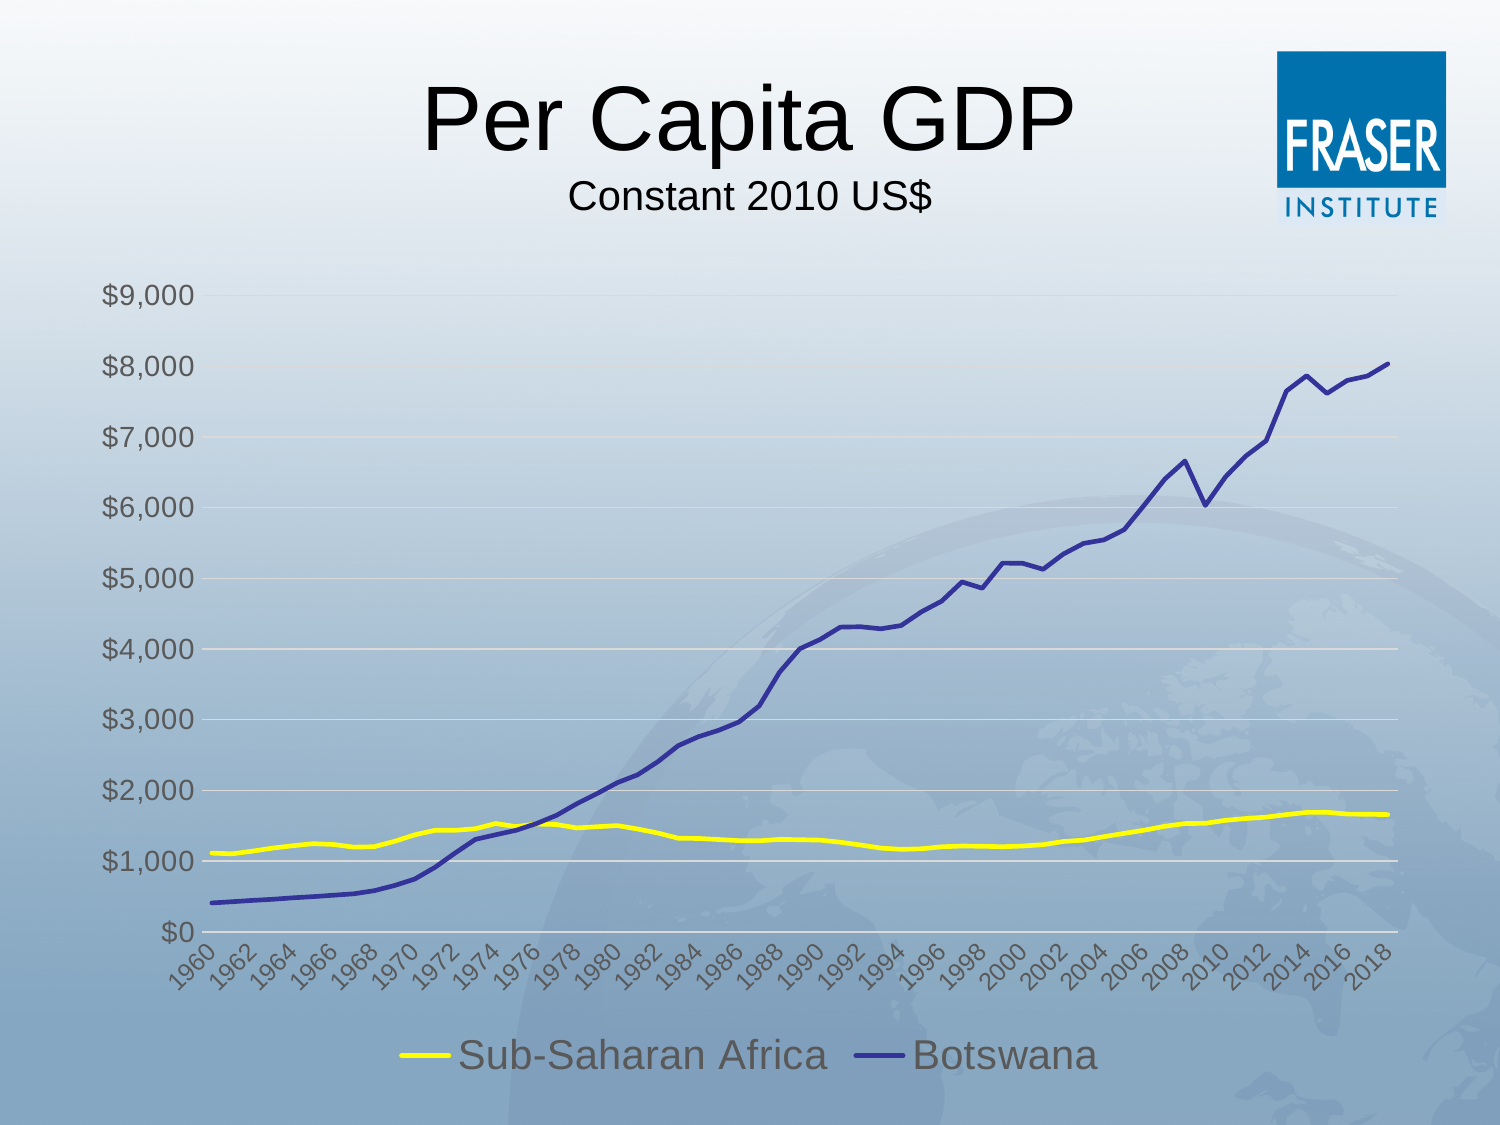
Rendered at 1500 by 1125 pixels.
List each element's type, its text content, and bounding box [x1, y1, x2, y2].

picture [0, 0, 1500, 1125]
title Per Capita GDP Constant 2010 US$ [75, 45, 1425, 233]
chart [74, 262, 1426, 1088]
